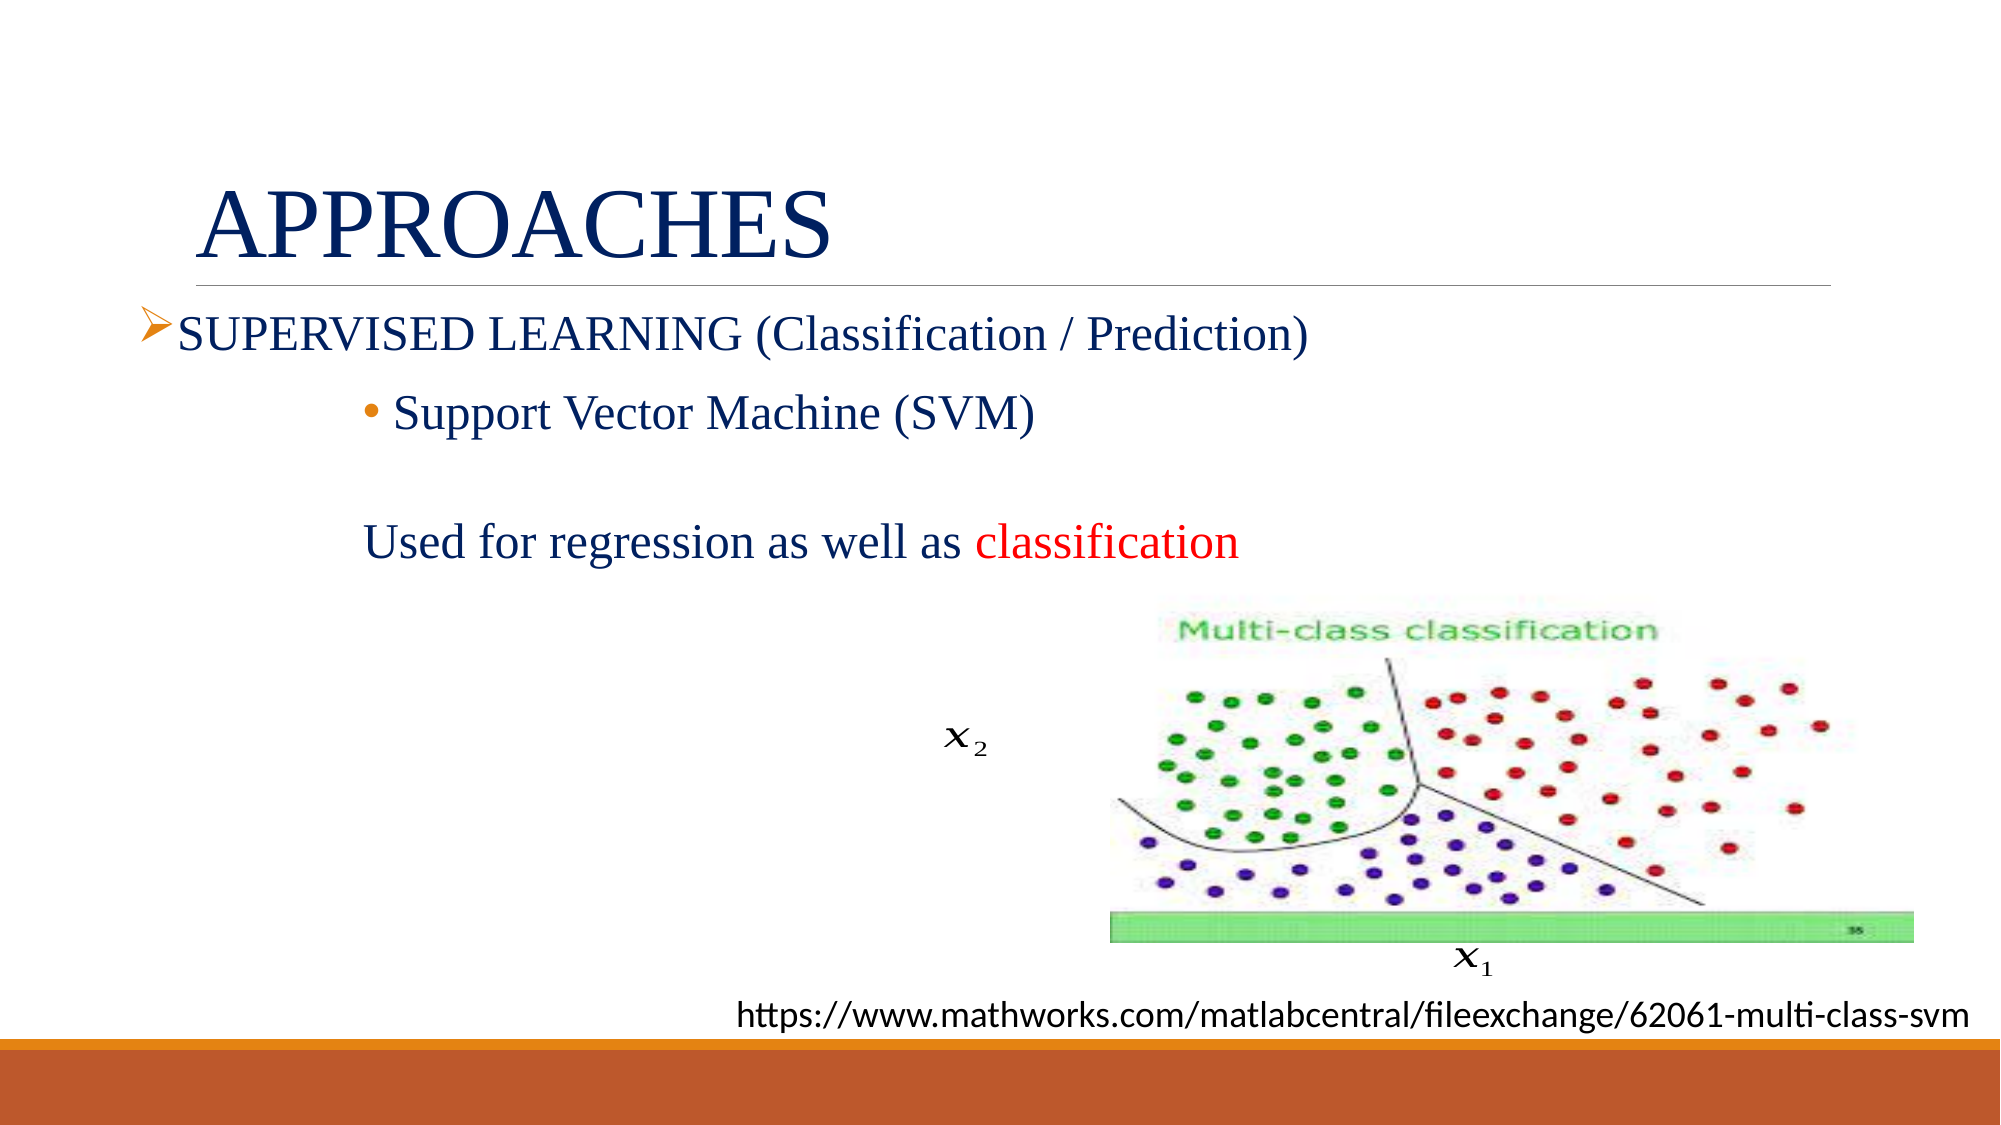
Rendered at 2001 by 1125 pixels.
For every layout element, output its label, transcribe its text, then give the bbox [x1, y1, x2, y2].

list SUPERVISED LEARNING (Classification / Prediction) Support Vector Machine (SVM) Used for regression as well as classification [137, 299, 1863, 1046]
text_box https://www.mathworks.com/matlabcentral/fileexchange/62061-multi-class-svm [721, 982, 2000, 1043]
picture [1109, 565, 1914, 943]
title APPROACHES [180, 47, 1830, 285]
